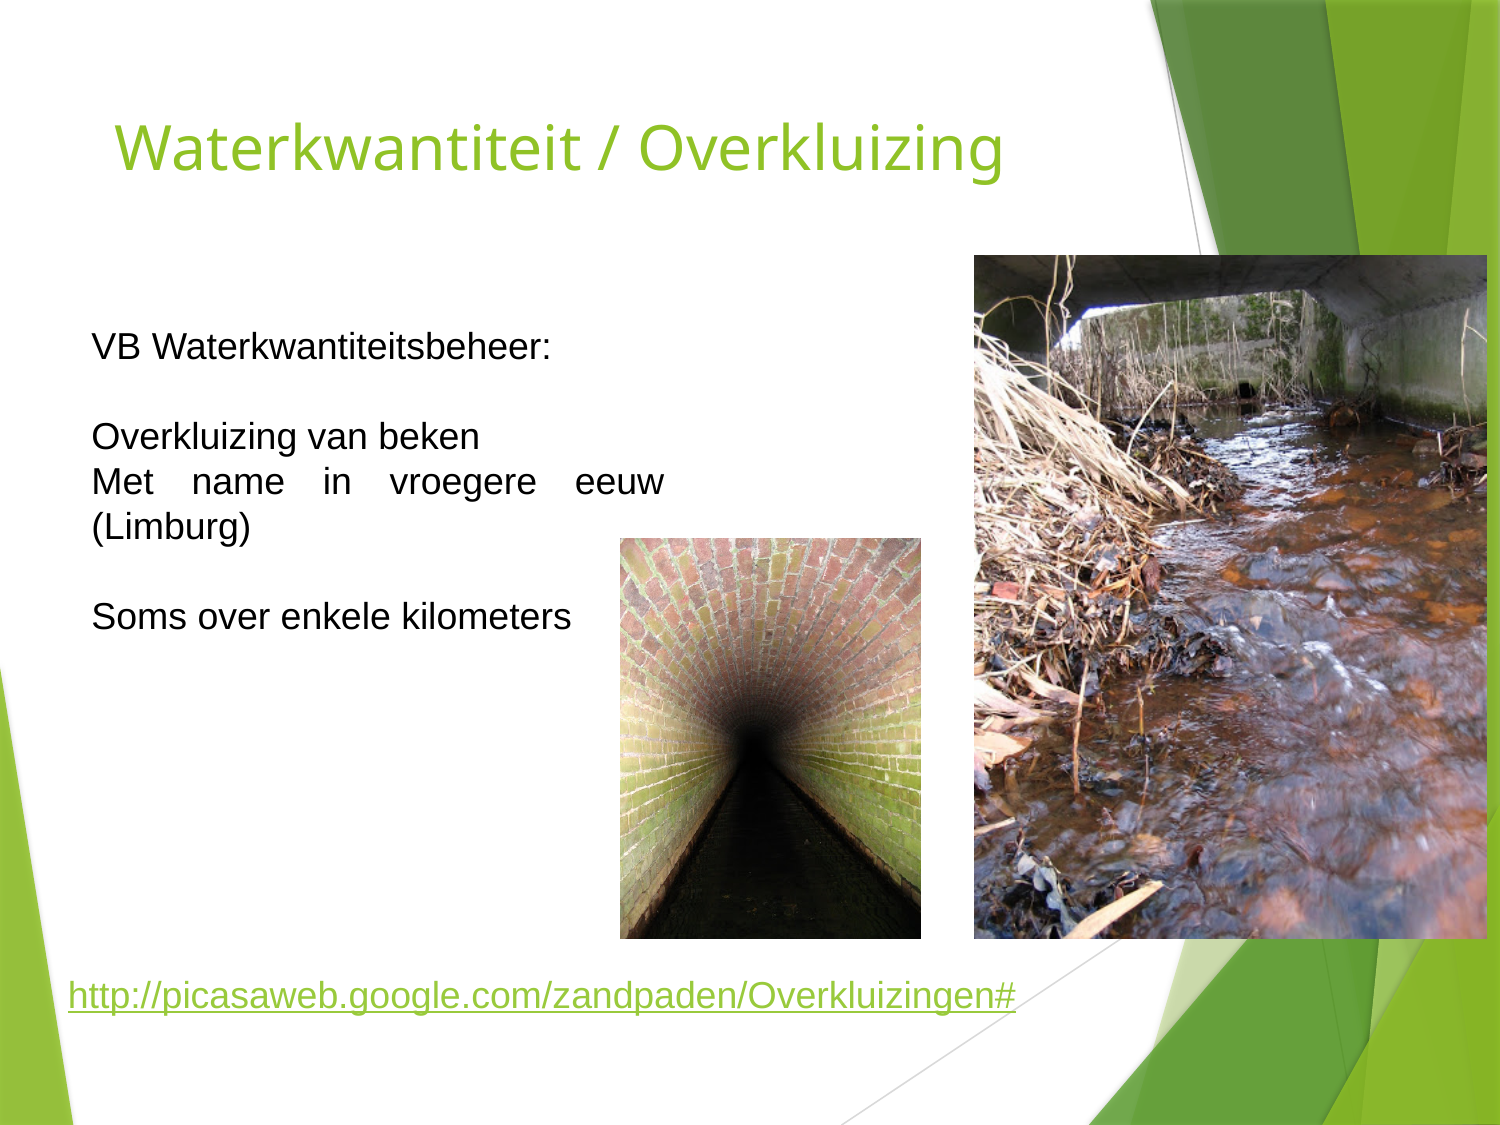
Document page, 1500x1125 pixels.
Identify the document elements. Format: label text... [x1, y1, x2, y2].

picture [973, 254, 1488, 940]
title Waterkwantiteit / Overkluizing [99, 99, 1142, 317]
text_box VB Waterkwantiteitsbeheer: Overkluizing van beken Met name in vroegere eeuw (Limburg) Soms over enkele kilometers [76, 314, 680, 644]
picture [619, 537, 921, 939]
text_box http://picasaweb.google.com/zandpaden/Overkluizingen# [53, 964, 1093, 1024]
